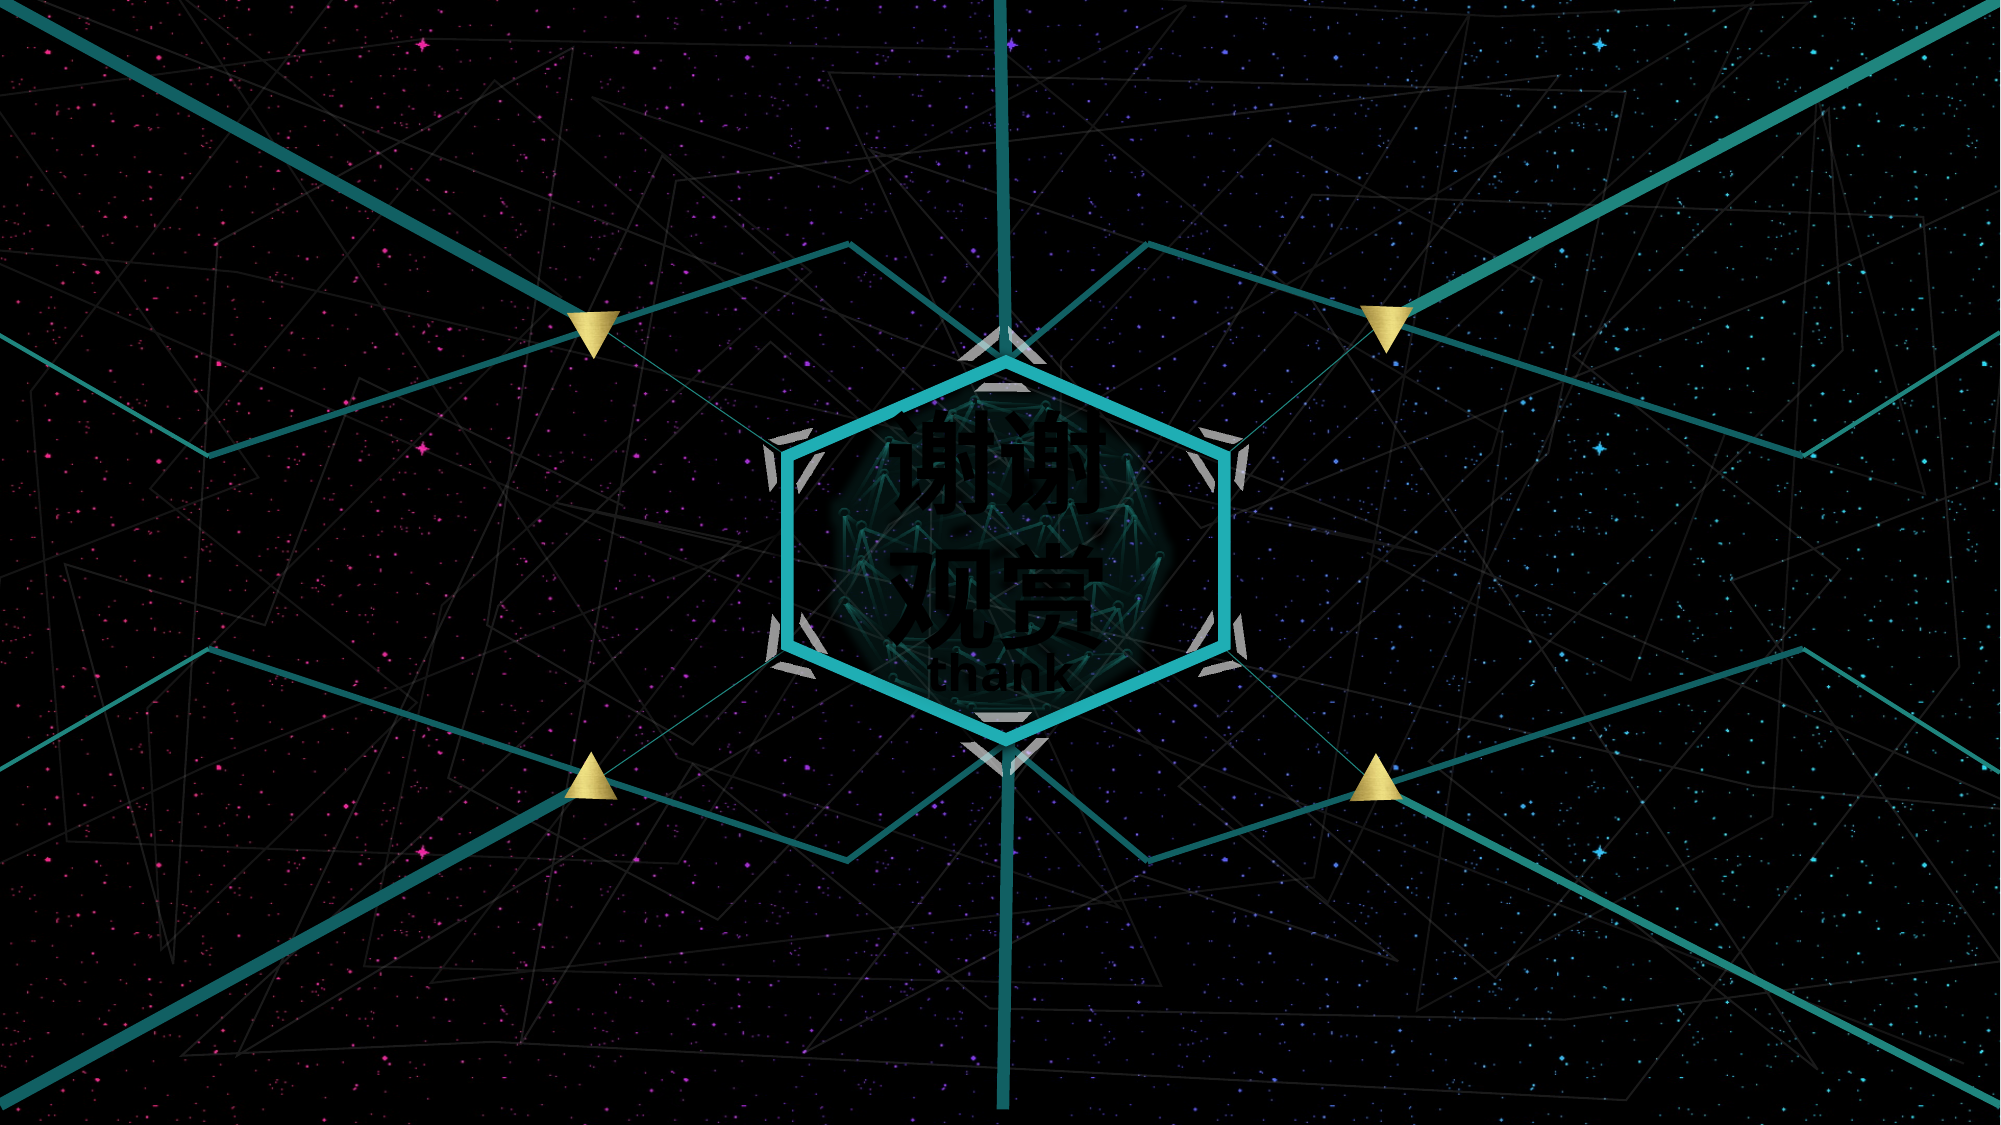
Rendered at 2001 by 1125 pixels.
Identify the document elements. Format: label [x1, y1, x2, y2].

picture [0, 0, 2001, 1125]
text_box [1002, 774, 1009, 1110]
picture [838, 395, 1165, 712]
text_box [768, 610, 817, 673]
text_box [1196, 609, 1244, 672]
text_box [970, 328, 1026, 401]
text_box [972, 701, 1028, 774]
text_box [1006, 0, 2000, 457]
text_box [766, 432, 815, 496]
text_box [0, 0, 999, 457]
text_box [1009, 648, 2000, 1105]
text_box [0, 648, 1002, 1105]
text_box [0, 457, 838, 648]
text_box [1165, 457, 2000, 648]
text_box [999, 0, 1006, 328]
text_box [1196, 432, 1245, 495]
